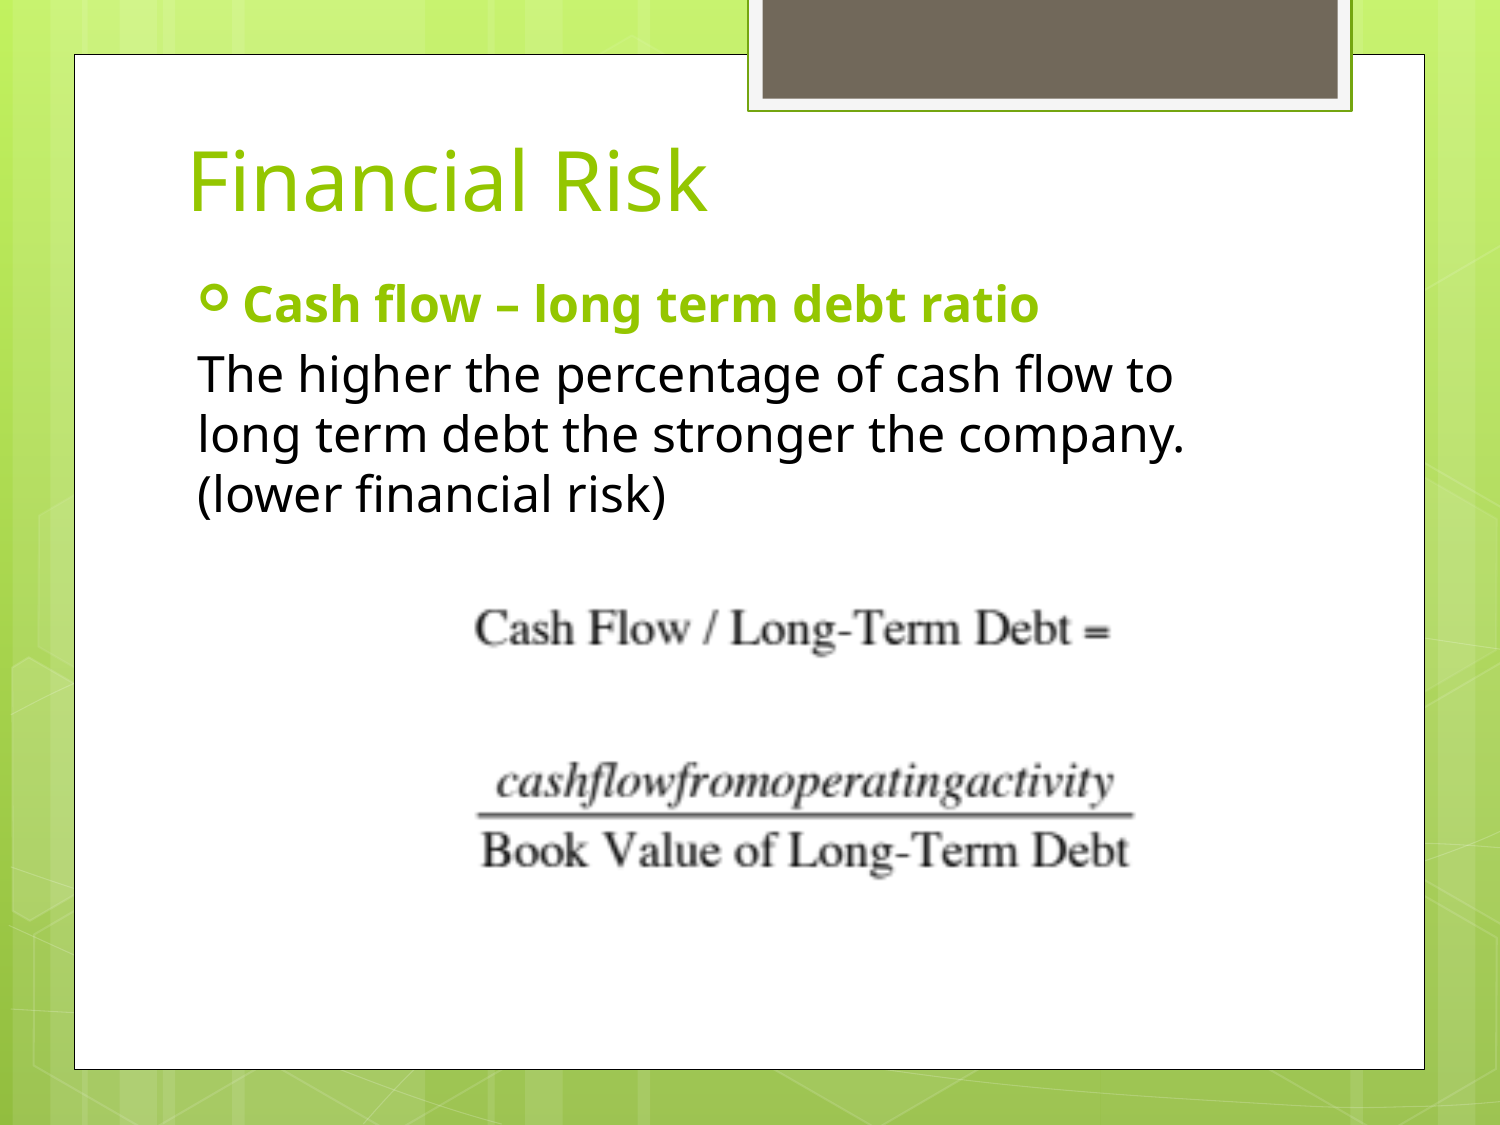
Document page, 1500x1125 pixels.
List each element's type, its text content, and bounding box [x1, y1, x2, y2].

list Cash flow – long term debt ratio The higher the percentage of cash flow to long term debt the stronger the company.(lower financial risk) [171, 264, 1283, 957]
title Financial Risk [171, 110, 1324, 236]
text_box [470, 598, 1137, 887]
